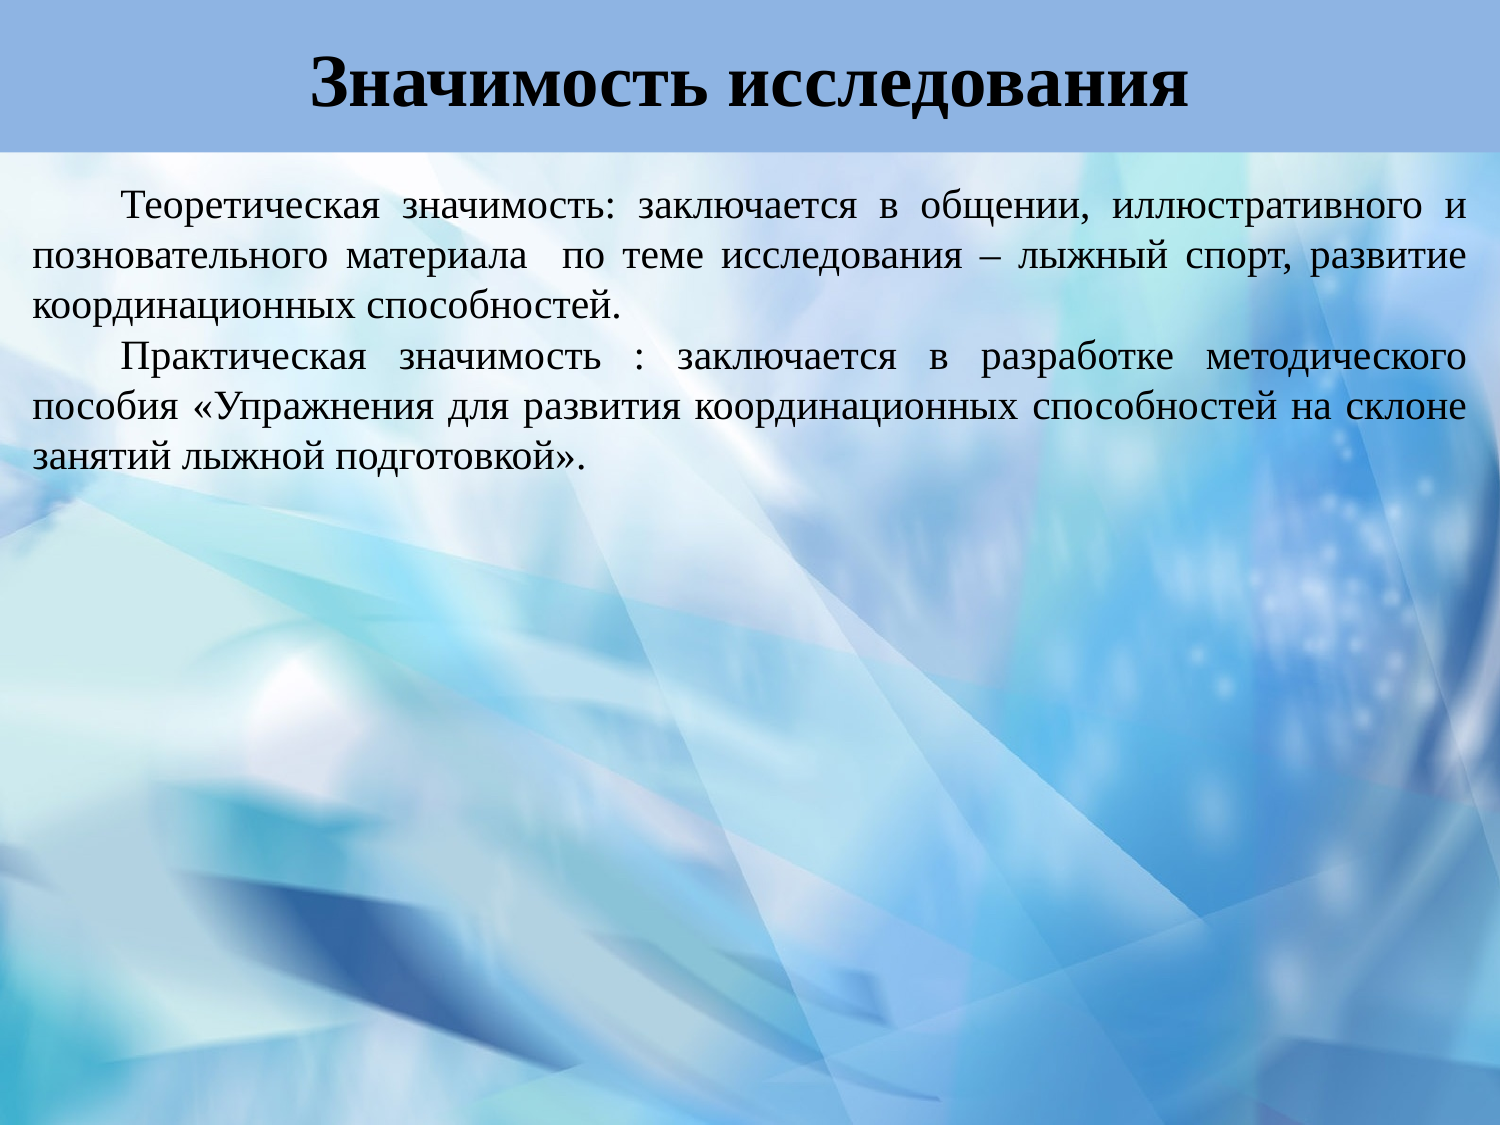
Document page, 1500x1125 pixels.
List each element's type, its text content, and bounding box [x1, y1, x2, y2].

title Значимость исследования [0, 0, 1500, 153]
picture [0, 153, 1500, 1125]
subtitle Теоретическая значимость: заключается в общении, иллюстративного и позновательного материала по теме исследования – лыжный спорт, развитие координационных способностей. Практическая значимость : заключается в разработке методического пособия «Упражнения для развития координационных способностей на склоне занятий лыжной подготовкой». [17, 169, 1483, 1125]
